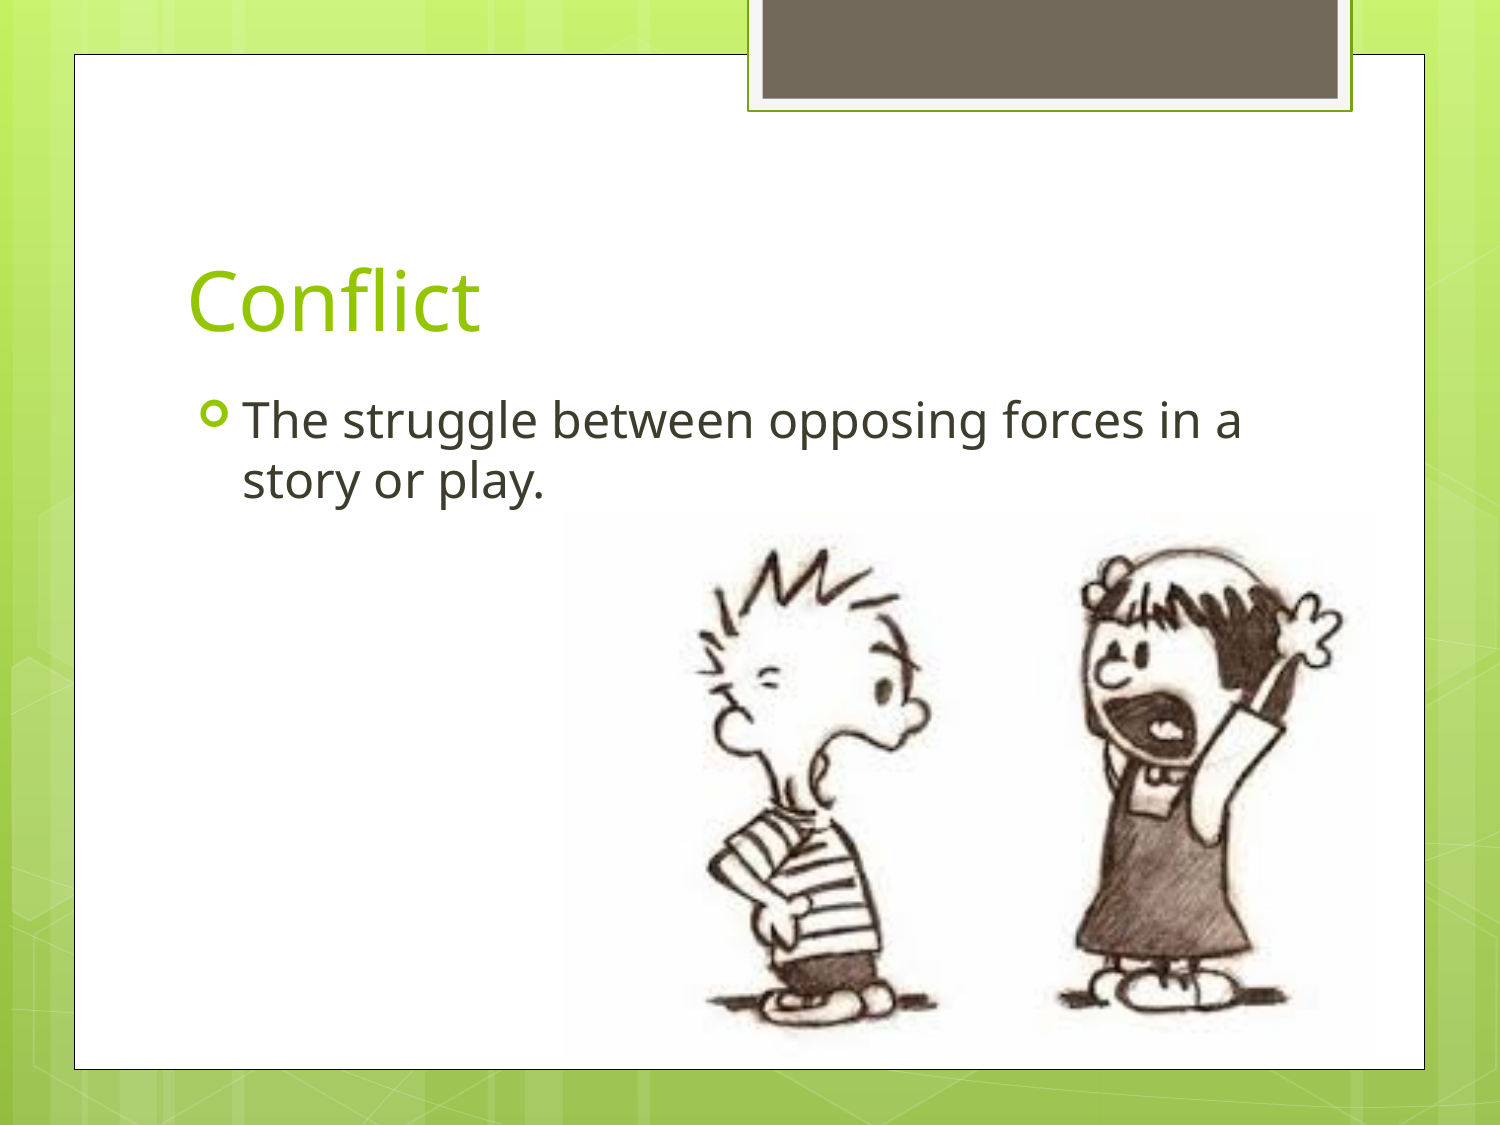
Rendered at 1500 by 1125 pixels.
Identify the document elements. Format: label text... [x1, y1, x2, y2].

title Conflict [171, 168, 1324, 357]
list The struggle between opposing forces in a story or play. [171, 381, 1283, 957]
picture [562, 512, 1370, 1057]
